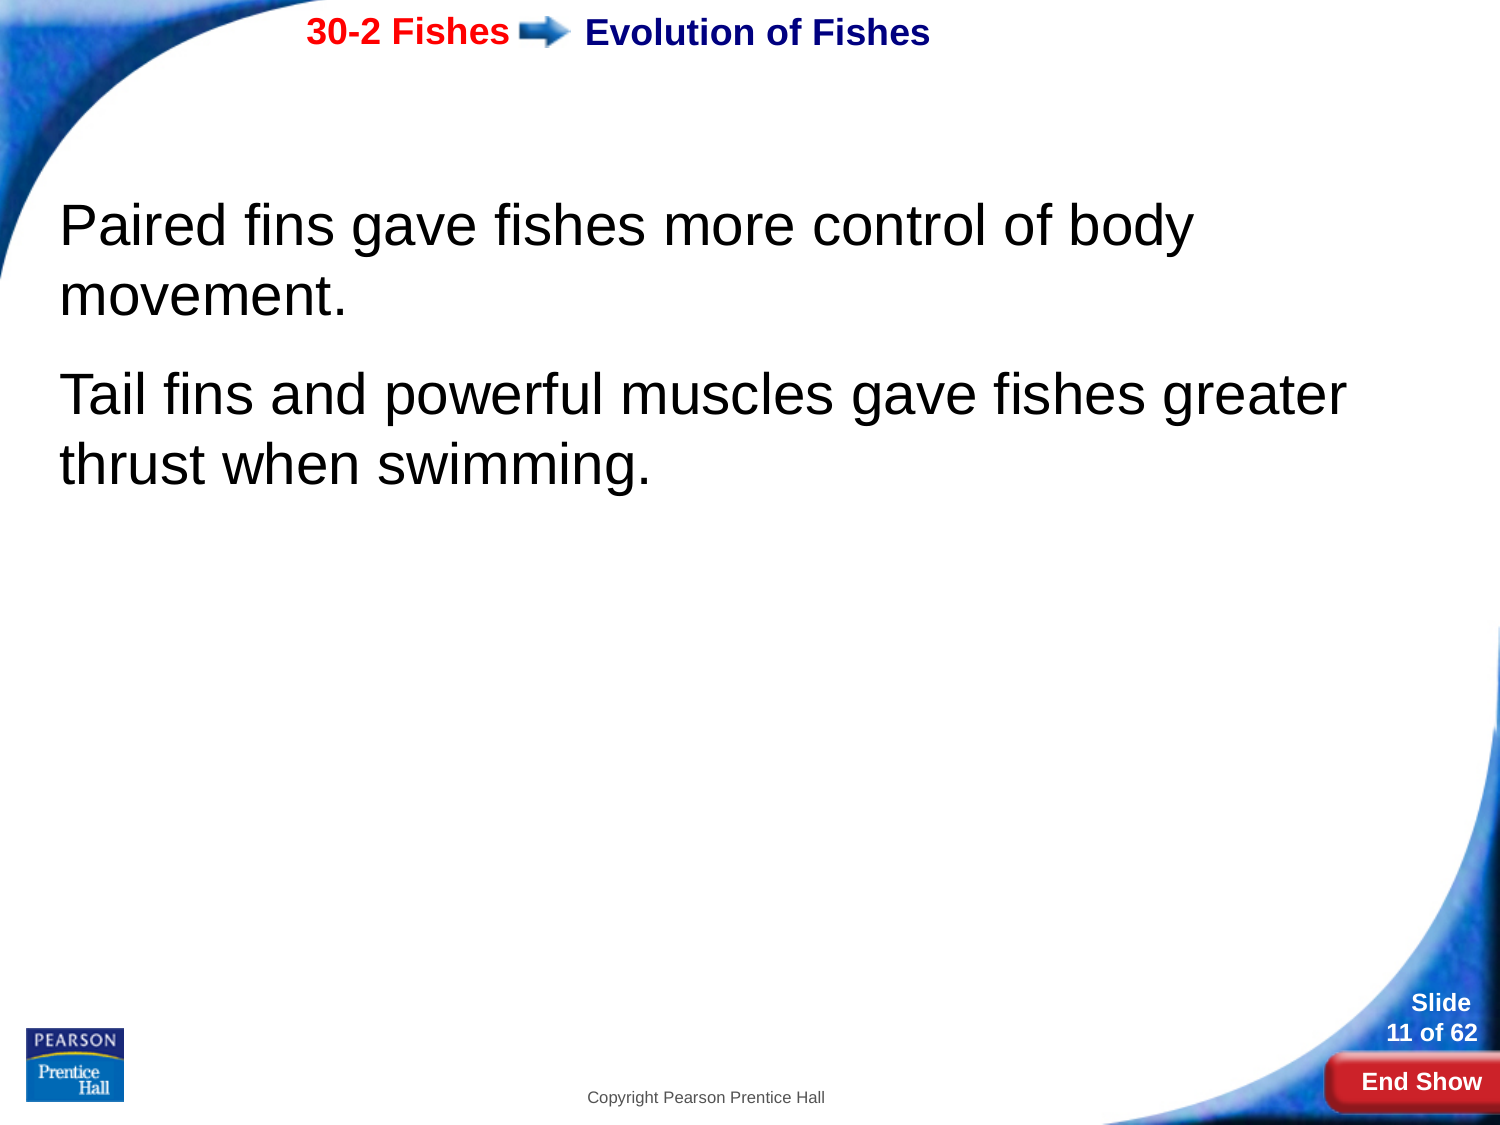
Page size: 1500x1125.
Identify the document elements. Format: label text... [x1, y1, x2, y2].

title Evolution of Fishes [569, 0, 1239, 76]
list Paired fins gave fishes more control of body movement. Tail fins and powerful muscles gave fishes greater thrust when swimming. [44, 179, 1463, 976]
footer Copyright Pearson Prentice Hall [468, 1078, 945, 1105]
picture [0, 0, 1500, 1125]
